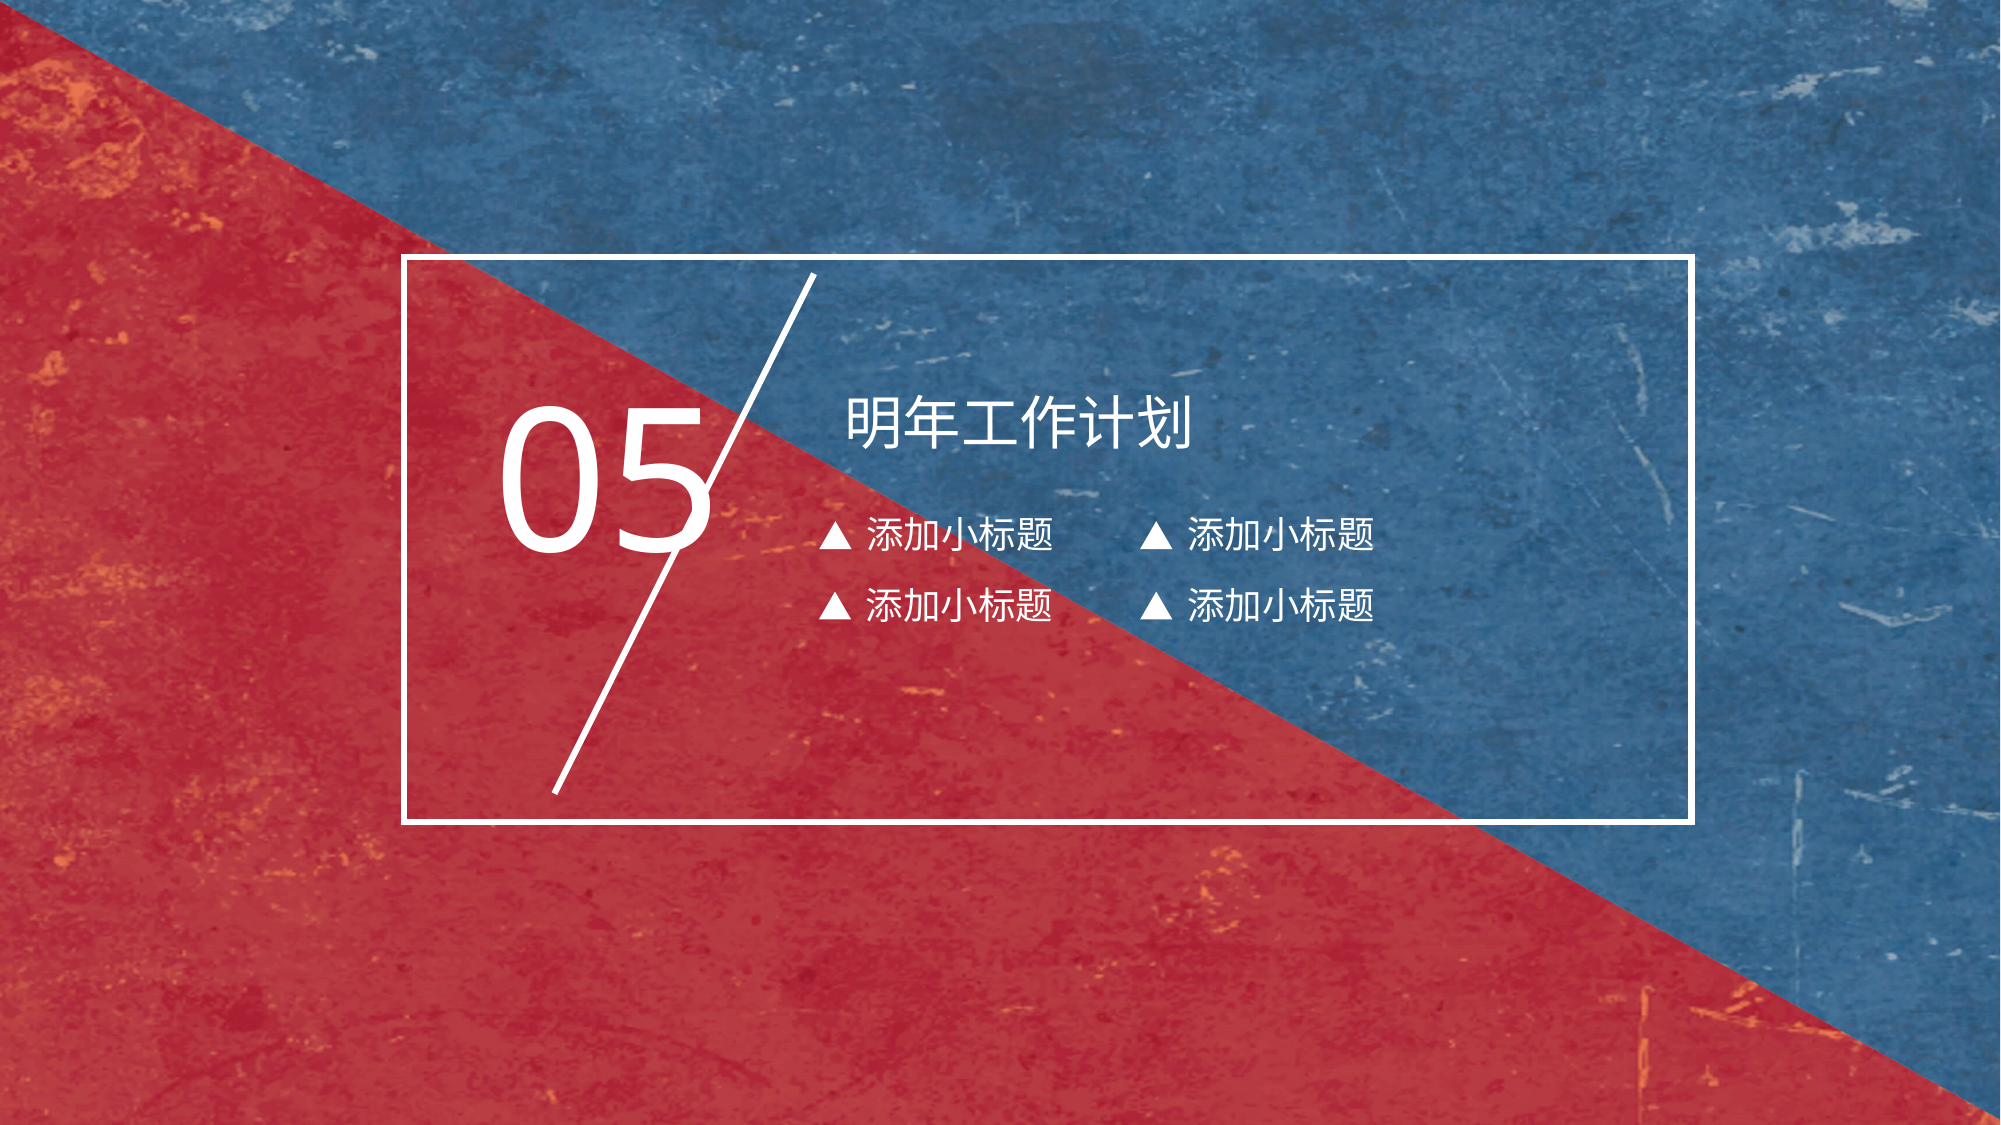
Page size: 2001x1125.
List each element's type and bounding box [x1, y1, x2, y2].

text_box [554, 273, 814, 794]
text_box [1140, 504, 1457, 565]
text_box [403, 256, 1693, 823]
text_box [818, 574, 1136, 636]
text_box [819, 504, 1136, 565]
text_box [1140, 574, 1457, 636]
picture [0, 0, 2001, 1125]
